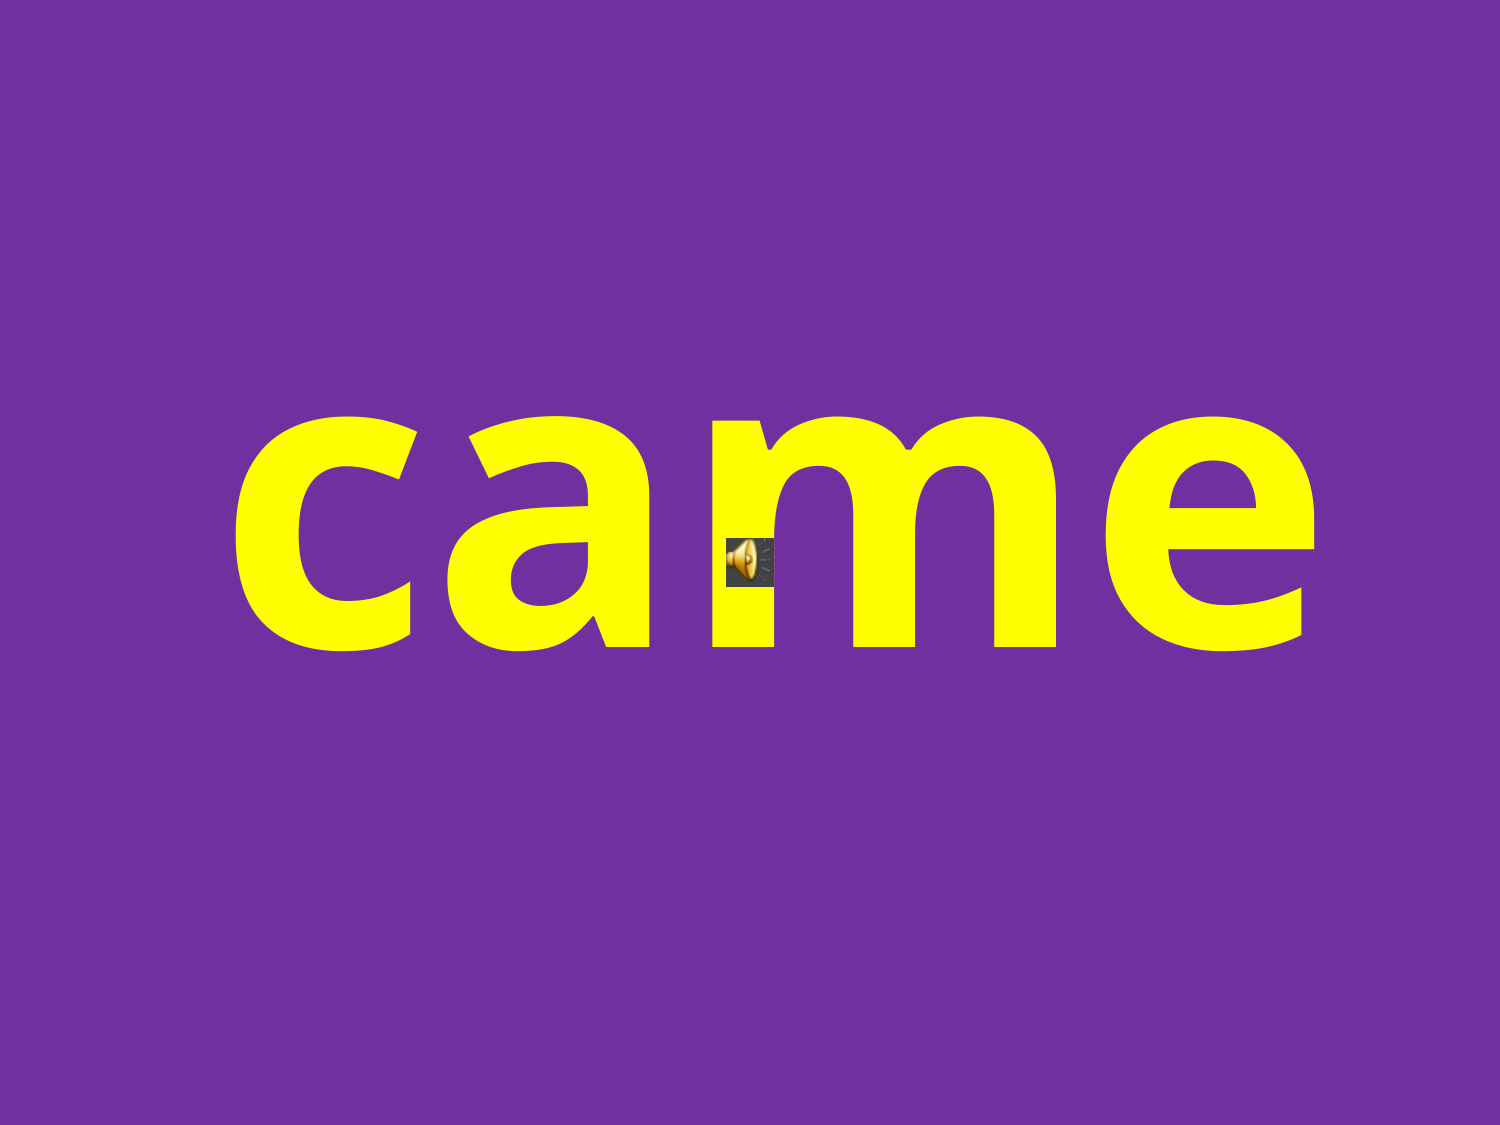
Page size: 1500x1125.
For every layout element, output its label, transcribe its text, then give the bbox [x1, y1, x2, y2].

picture [724, 537, 776, 588]
text_box came [99, 224, 1450, 738]
